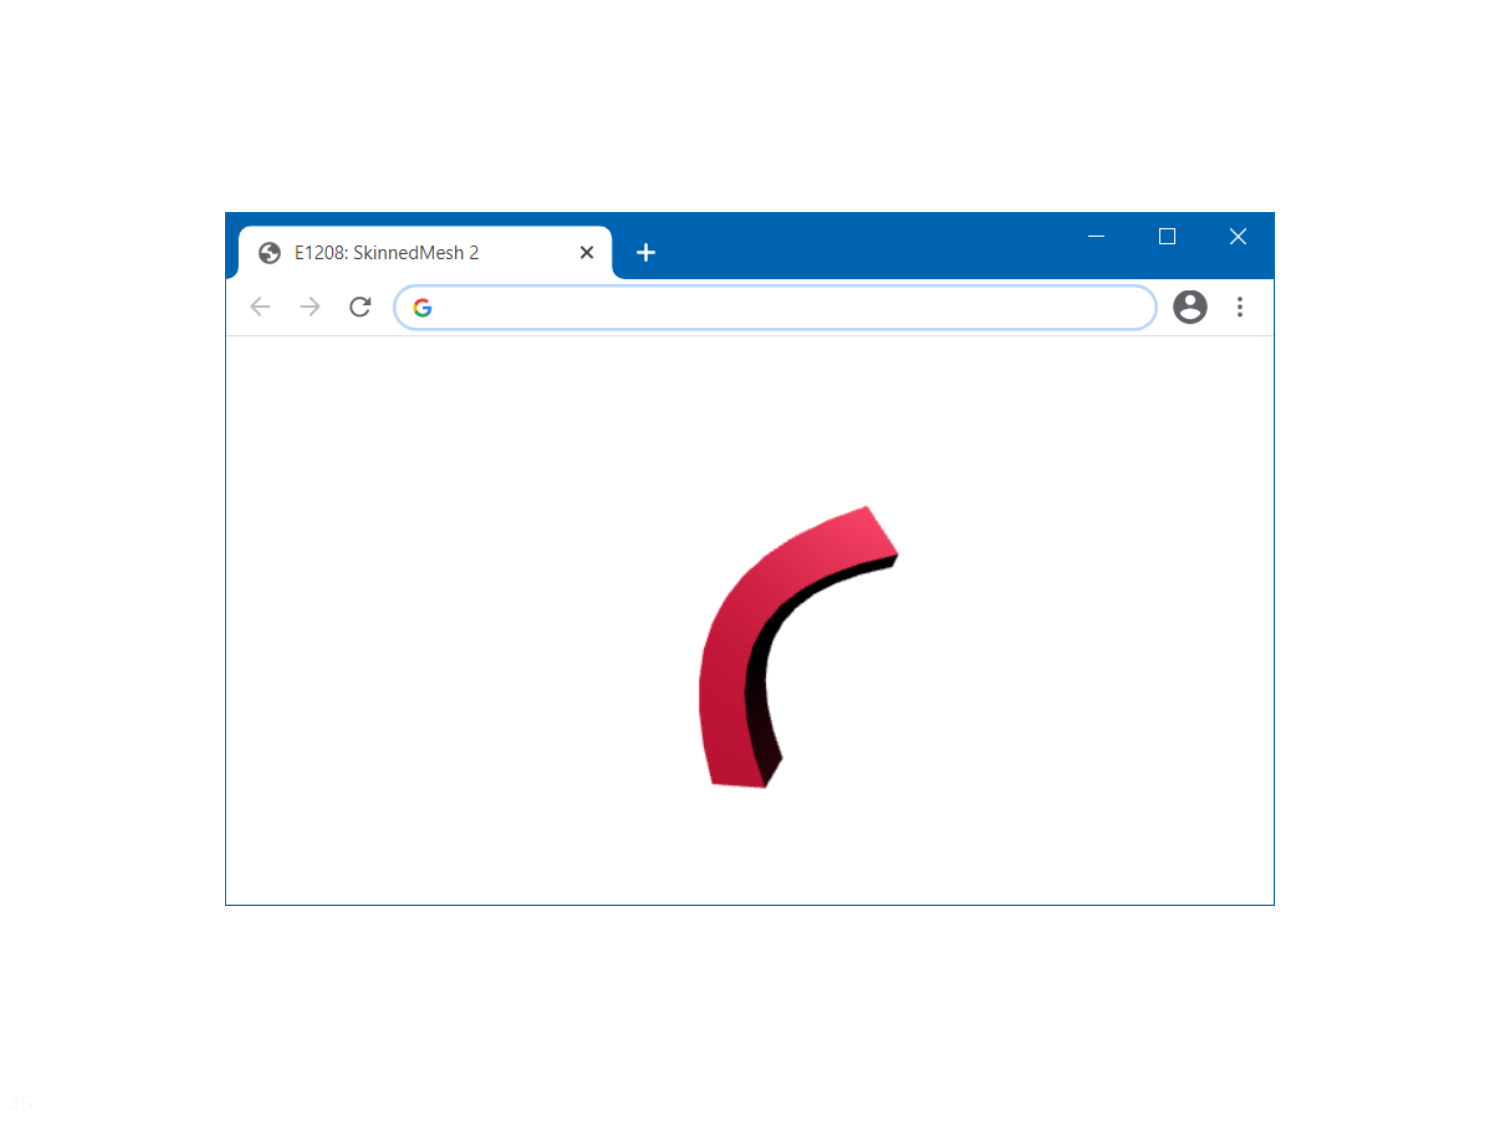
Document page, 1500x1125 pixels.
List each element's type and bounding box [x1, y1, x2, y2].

picture [224, 212, 1276, 906]
